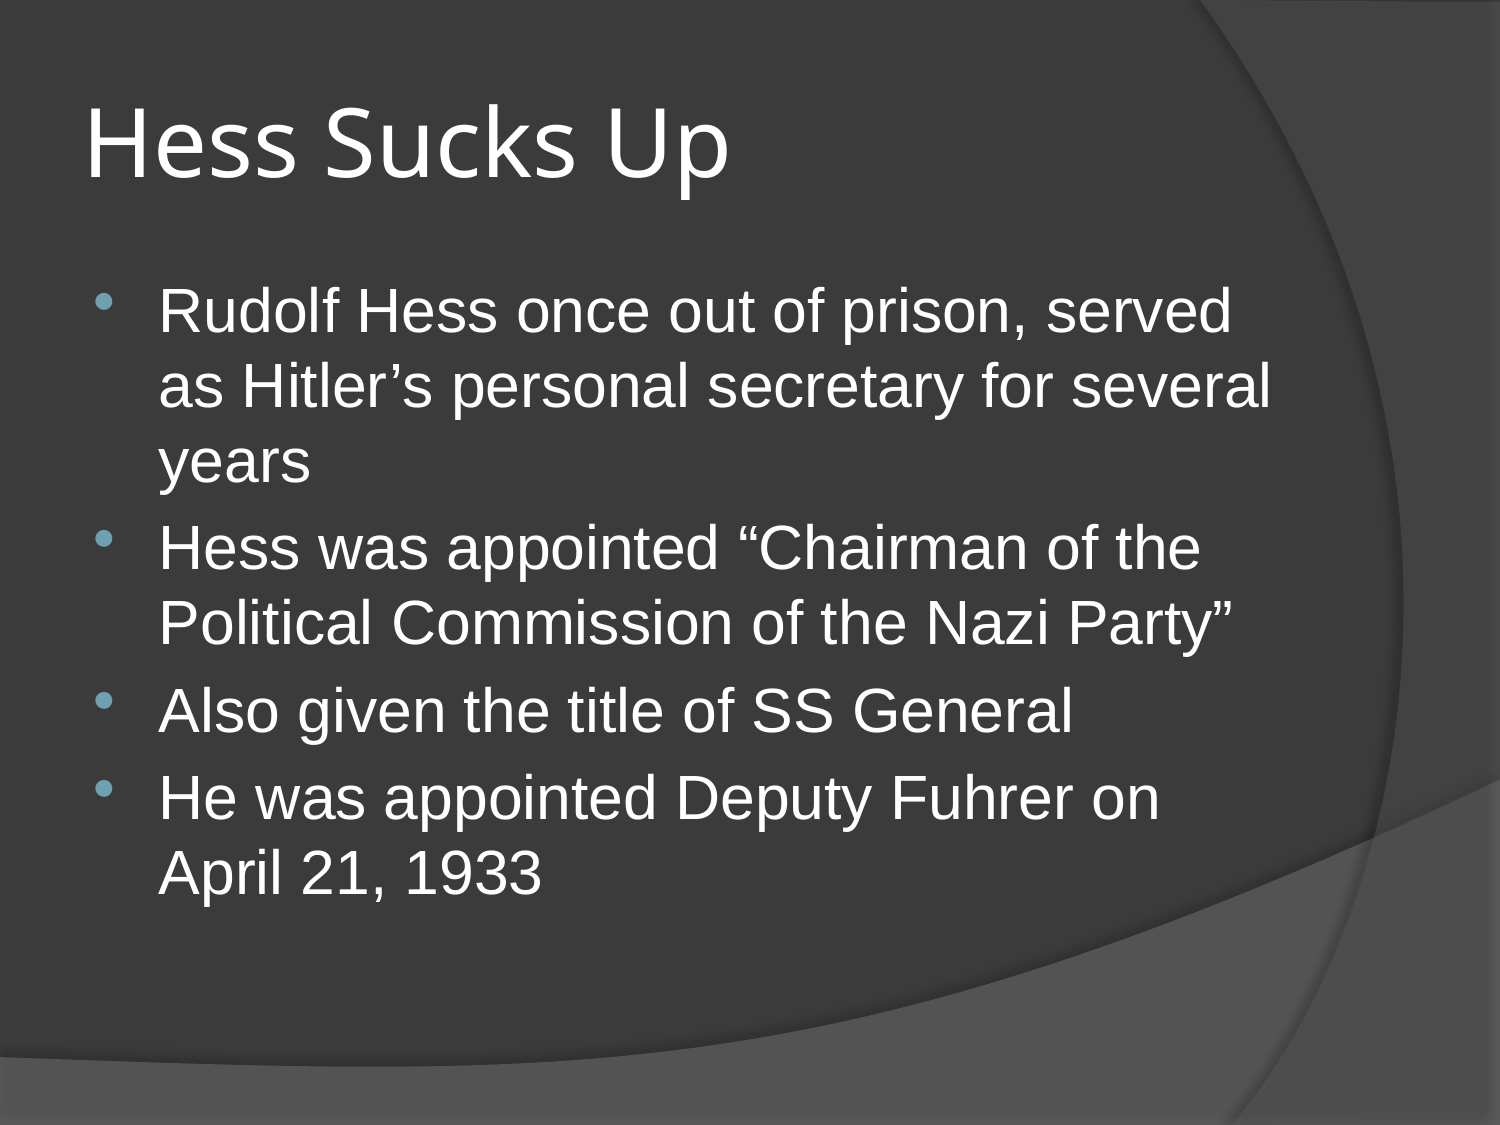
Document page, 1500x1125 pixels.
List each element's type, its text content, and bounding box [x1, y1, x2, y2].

title Hess Sucks Up [75, 45, 1300, 233]
list Rudolf Hess once out of prison, served as Hitler’s personal secretary for several years Hess was appointed “Chairman of the Political Commission of the Nazi Party” Also given the title of SS General He was appointed Deputy Fuhrer on April 21, 1933 [75, 262, 1300, 1005]
